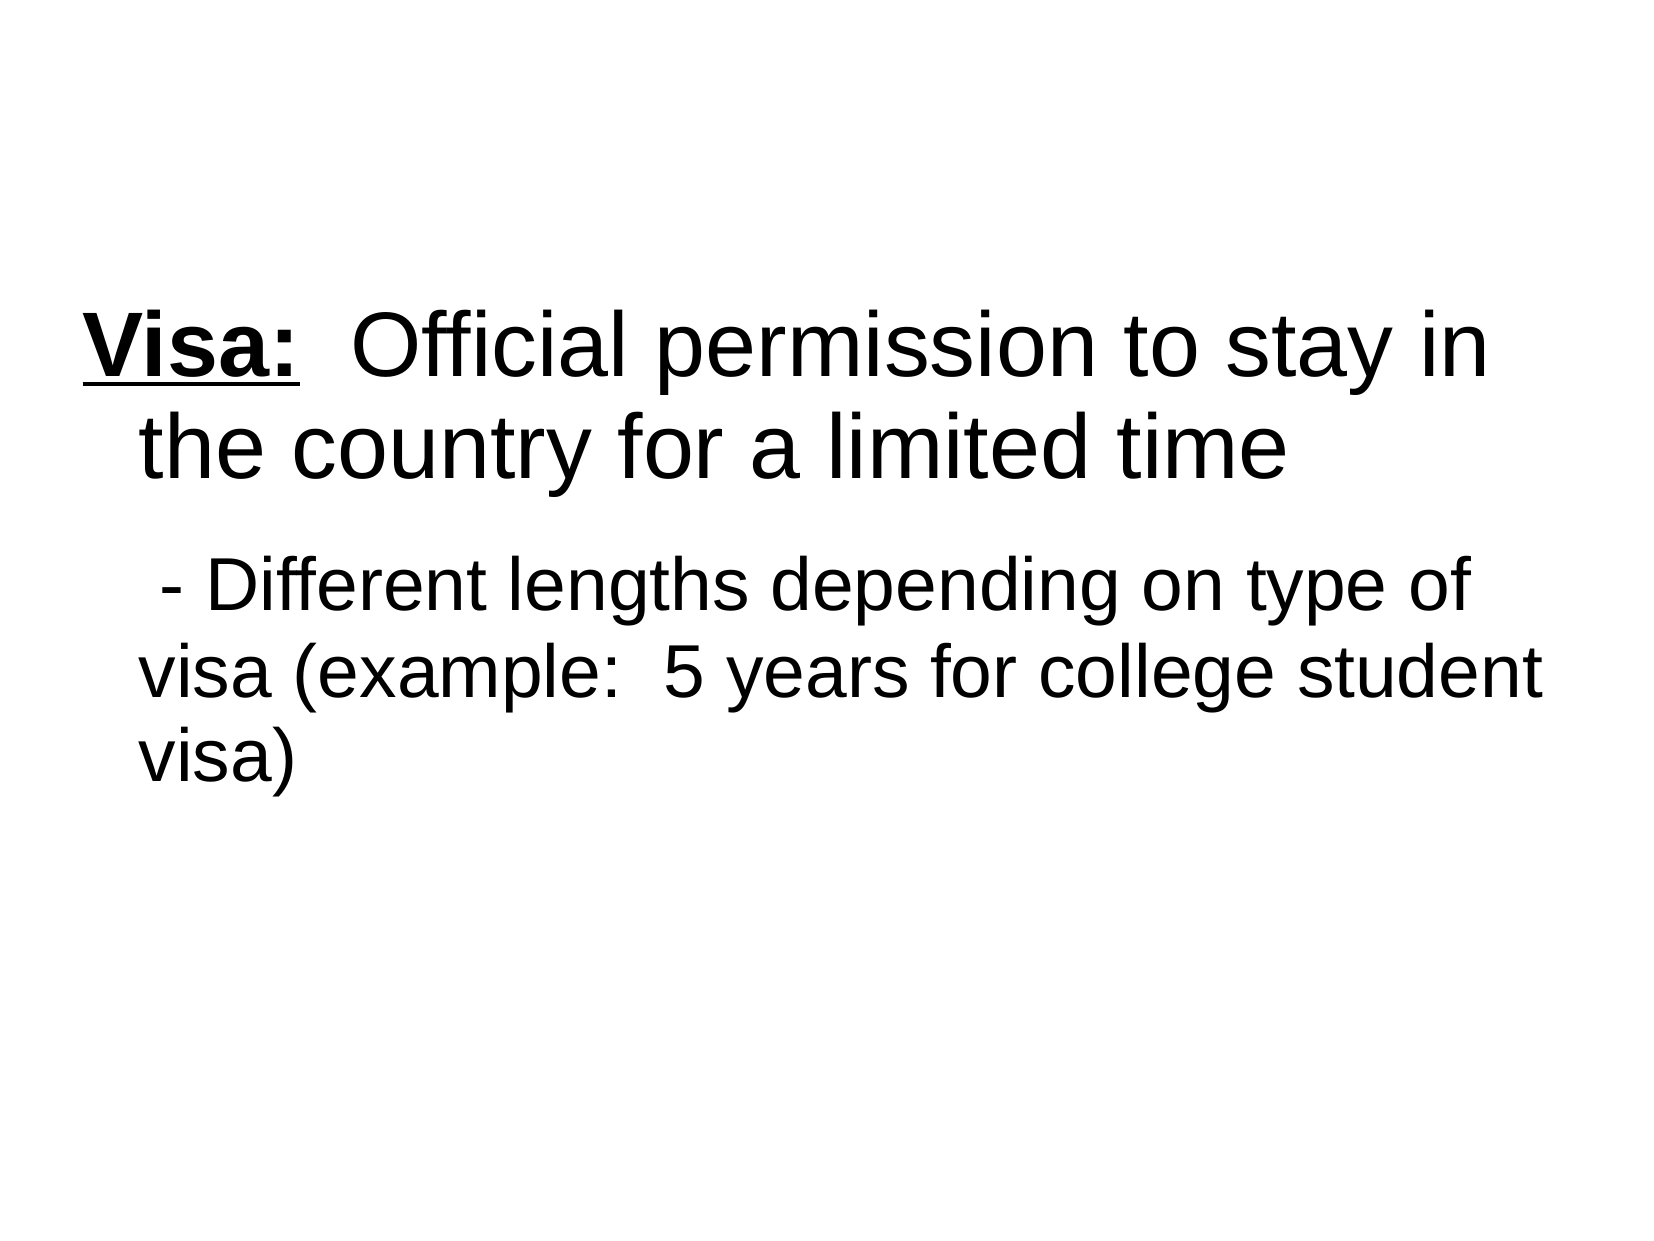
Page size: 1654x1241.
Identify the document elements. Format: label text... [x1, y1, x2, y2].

list Visa: Official permission to stay in the country for a limited time - Different lengths depending on type of visa (example: 5 years for college student visa) [82, 290, 1571, 1109]
